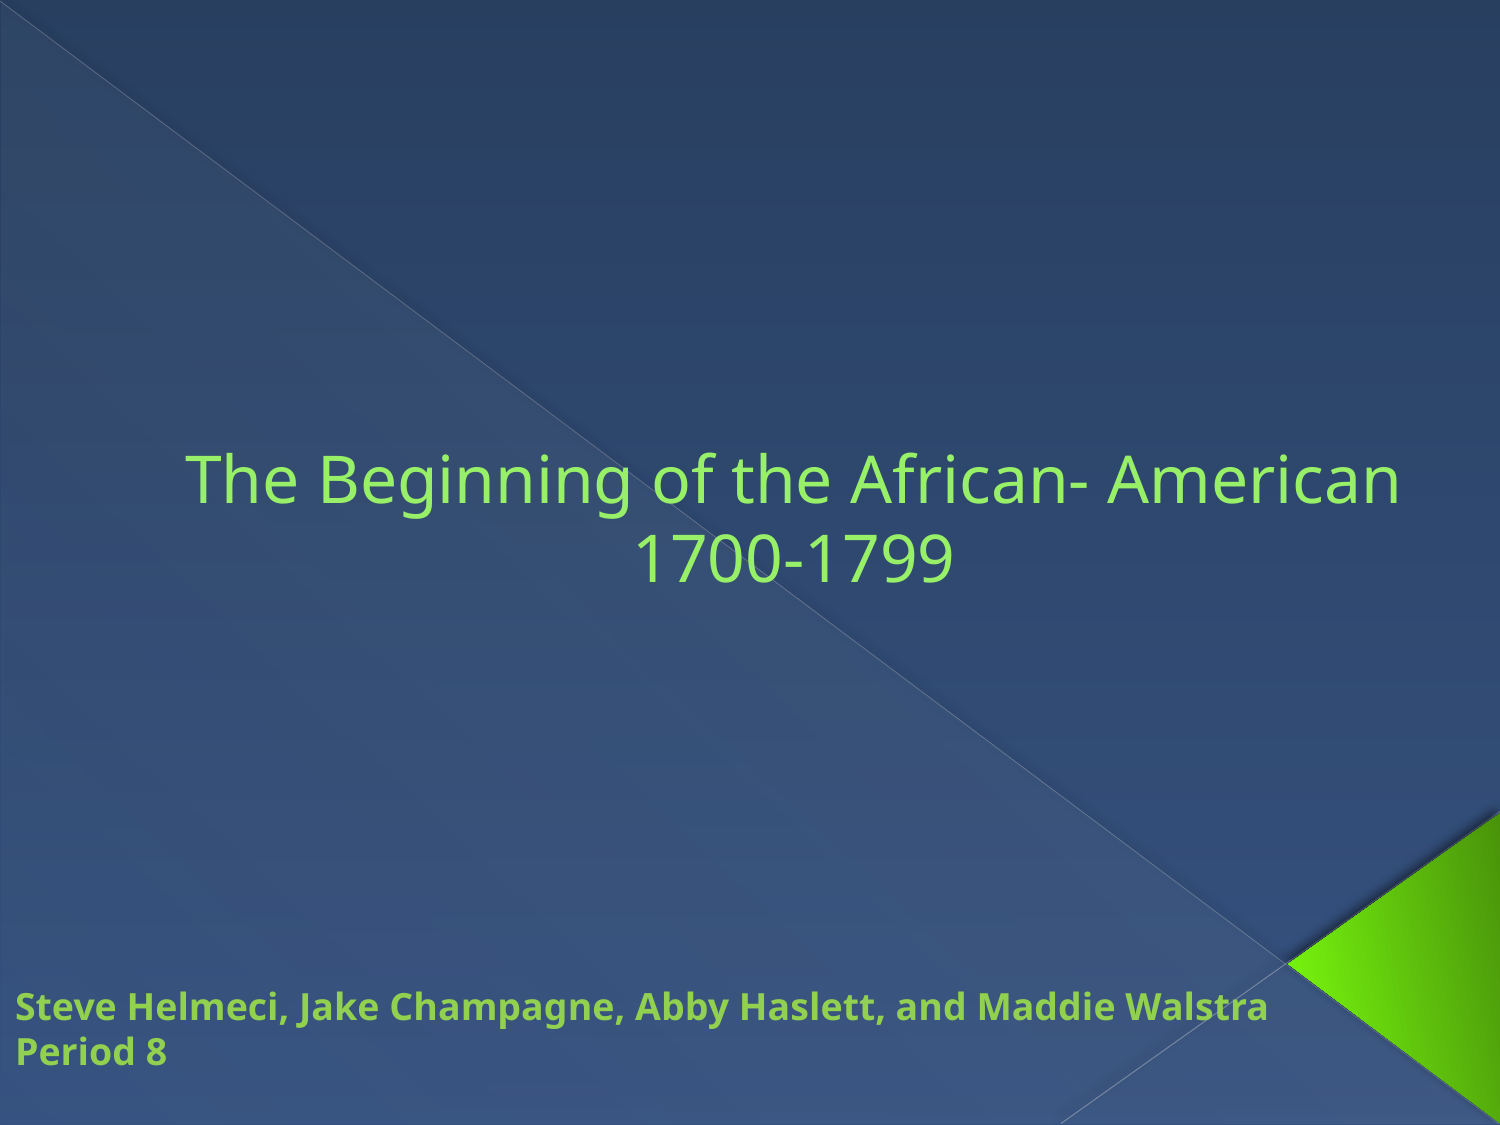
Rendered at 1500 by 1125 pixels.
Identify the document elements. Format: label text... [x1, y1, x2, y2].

subtitle Steve Helmeci, Jake Champagne, Abby Haslett, and Maddie Walstra Period 8 [0, 974, 1323, 1094]
title The Beginning of the African- American 1700-1799 [99, 362, 1425, 604]
